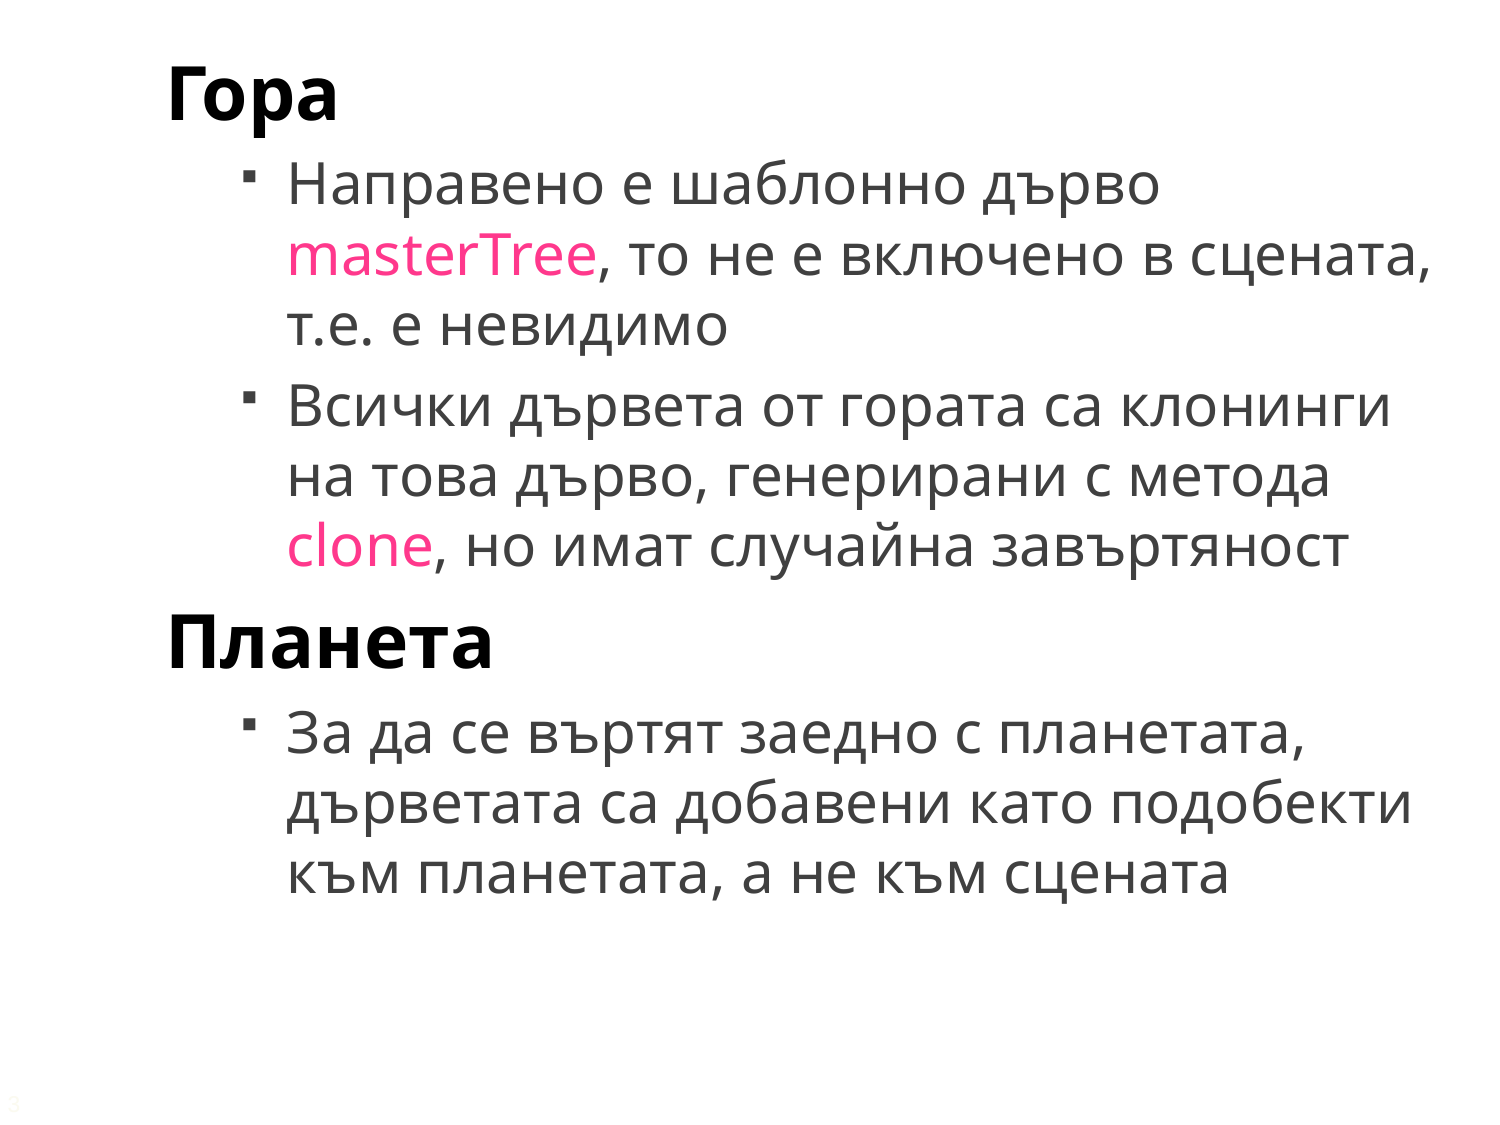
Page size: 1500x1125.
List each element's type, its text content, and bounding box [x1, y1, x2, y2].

list Гора Направено е шаблонно дърво masterTree, то не е включено в сцената, т.е. е невидимо Всички дървета от гората са клонинги на това дърво, генерирани с метода clone, но имат случайна завъртяност Планета За да се въртят заедно с планетата, дърветата са добавени като подобекти към планетата, а не към сцената [150, 37, 1488, 1113]
